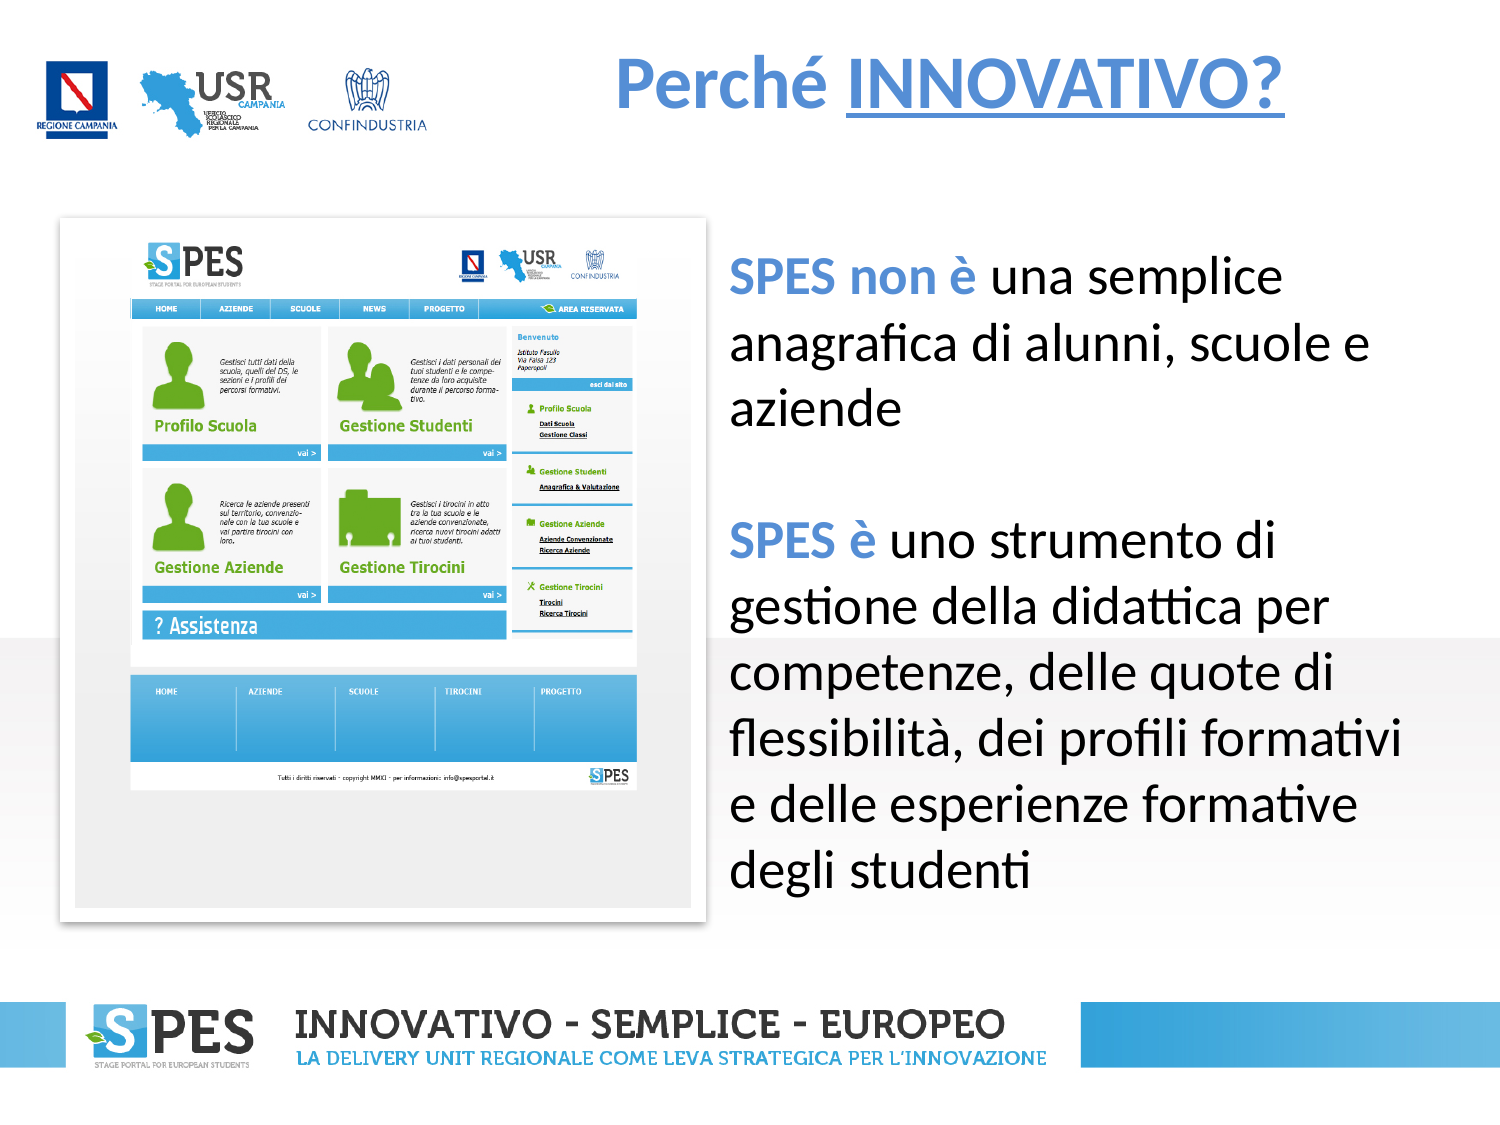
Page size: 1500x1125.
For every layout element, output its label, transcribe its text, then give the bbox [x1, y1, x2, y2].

title Perché INNOVATIVO? [275, 24, 1500, 132]
list SPES non è una semplice anagrafica di alunni, scuole e aziende SPES è uno strumento di gestione della didattica per competenze, delle quote di flessibilità, dei profili formativi e delle esperienze formative degli studenti [714, 232, 1450, 908]
picture [0, 32, 1500, 1093]
